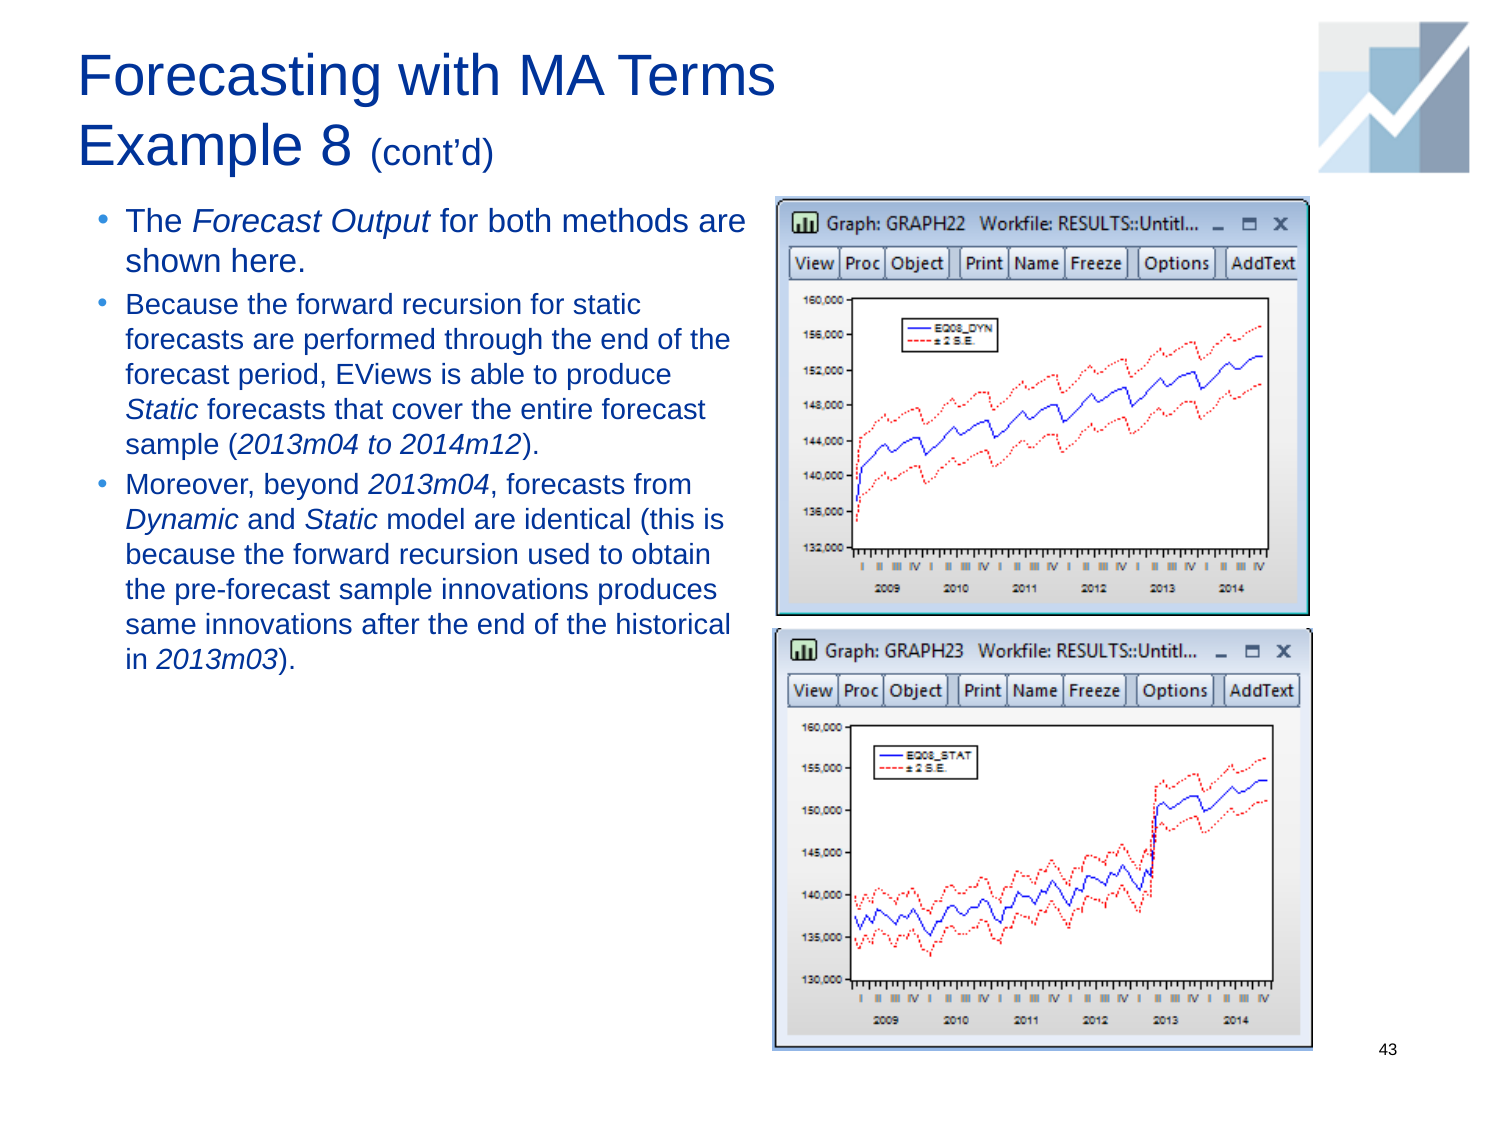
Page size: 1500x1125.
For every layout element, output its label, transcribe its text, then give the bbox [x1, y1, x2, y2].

text_box The Forecast Output for both methods are shown here. Because the forward recursion for static forecasts are performed through the end of the forecast period, EViews is able to produce Static forecasts that cover the entire forecast sample (2013m04 to 2014m12). Moreover, beyond 2013m04, forecasts from Dynamic and Static model are identical (this is because the forward recursion used to obtain the pre-forecast sample innovations produces same innovations after the end of the historical in 2013m03). [82, 191, 765, 1039]
picture [1300, 11, 1479, 181]
title Forecasting with MA Terms Example 8 (cont’d) [62, 0, 1297, 185]
slide_number 43 [1262, 1015, 1413, 1067]
picture [772, 628, 1314, 1051]
picture [775, 196, 1311, 616]
